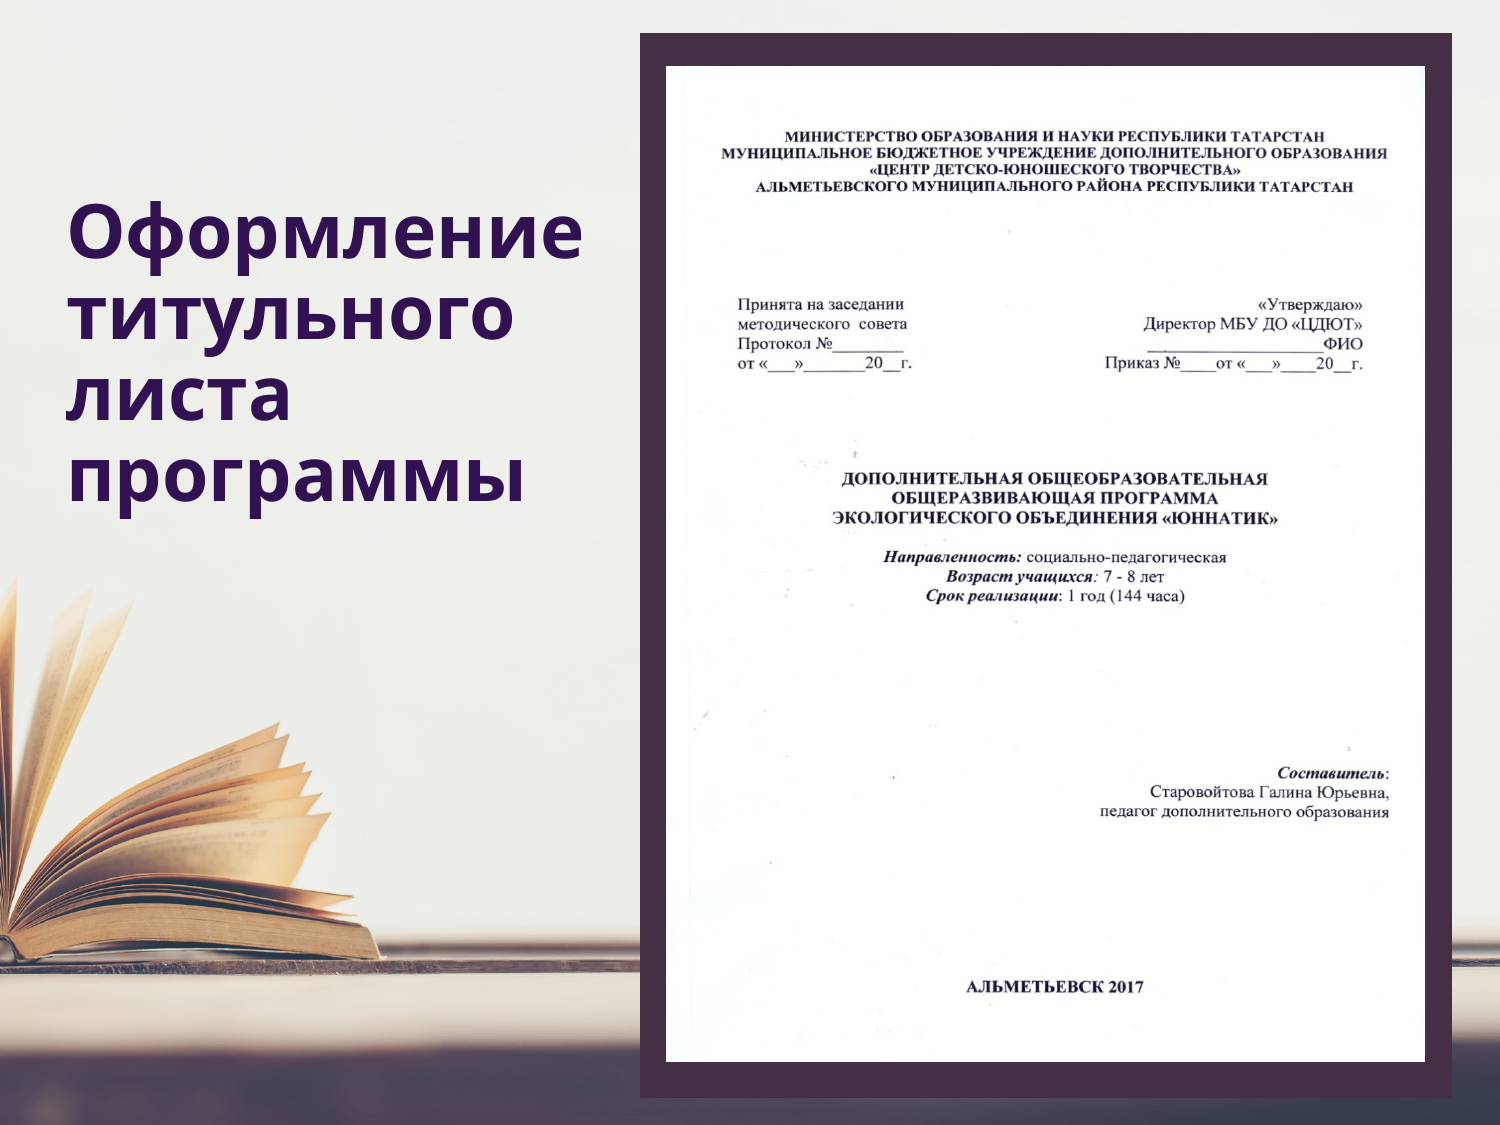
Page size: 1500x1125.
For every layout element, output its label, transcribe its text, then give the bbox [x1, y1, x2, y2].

title Оформление титульного листа программы [51, 157, 609, 555]
picture [0, 0, 1500, 1125]
table_header [640, 33, 1452, 1098]
